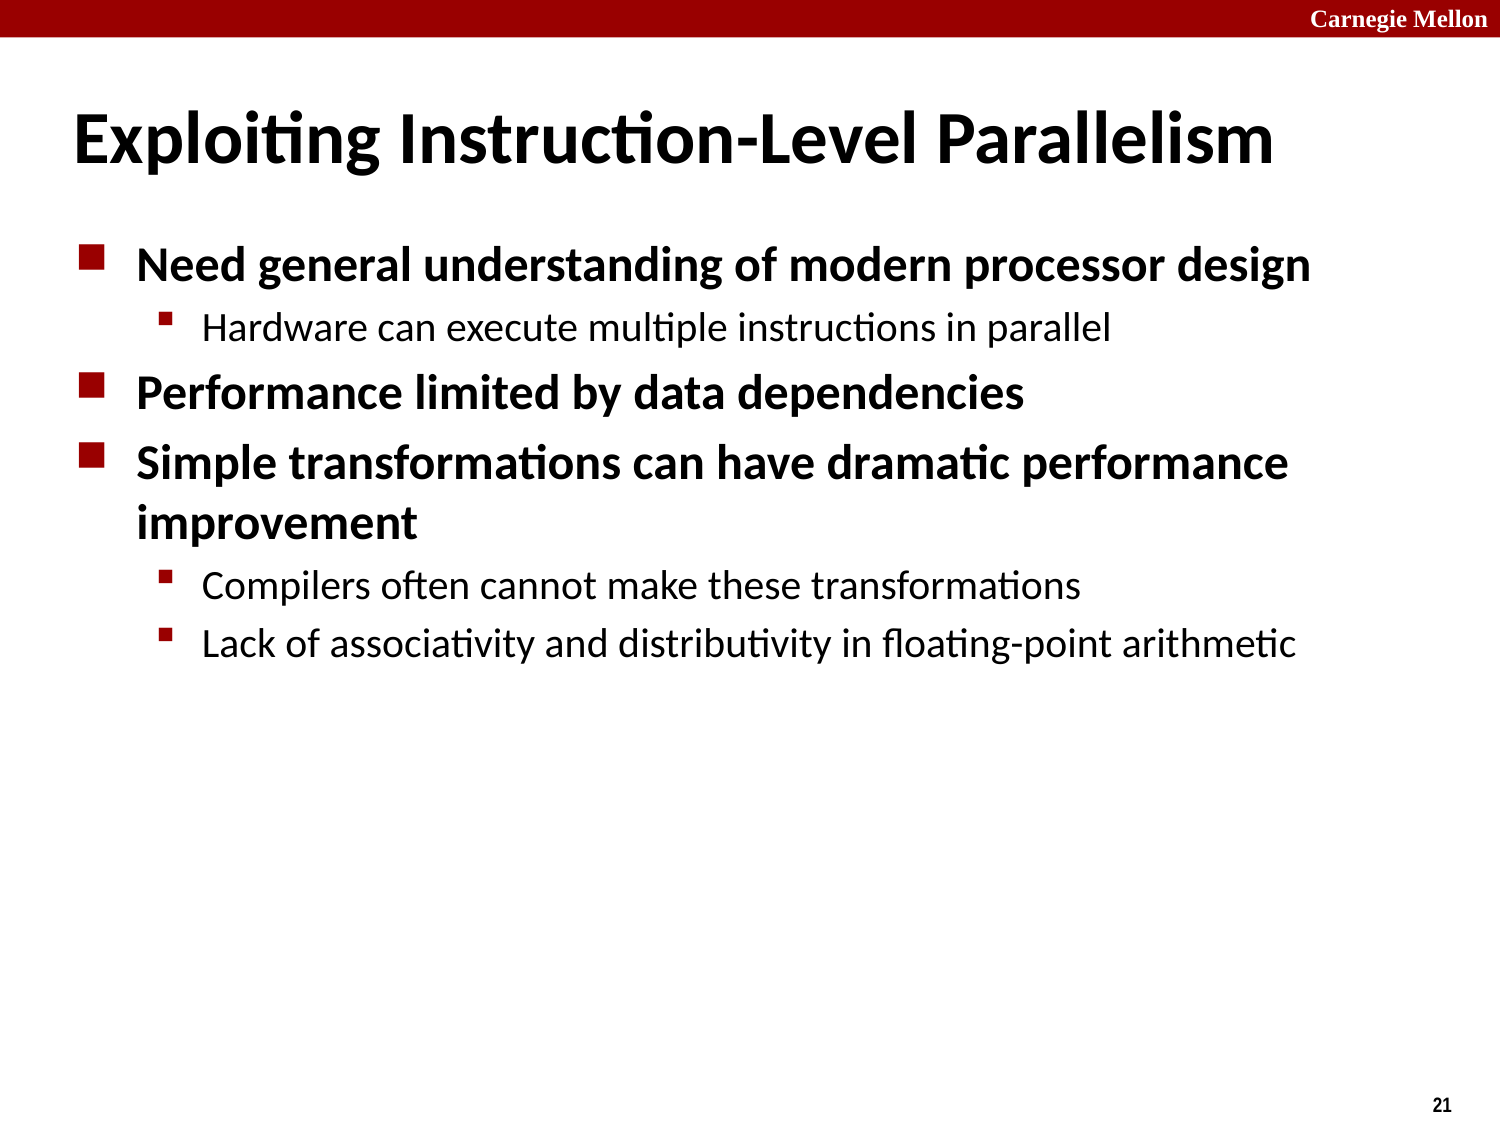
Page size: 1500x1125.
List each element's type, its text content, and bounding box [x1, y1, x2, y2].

list Need general understanding of modern processor design Hardware can execute multiple instructions in parallel Performance limited by data dependencies Simple transformations can have dramatic performance improvement Compilers often cannot make these transformations Lack of associativity and distributivity in floating-point arithmetic [64, 223, 1361, 1040]
title Exploiting Instruction-Level Parallelism [58, 71, 1305, 197]
